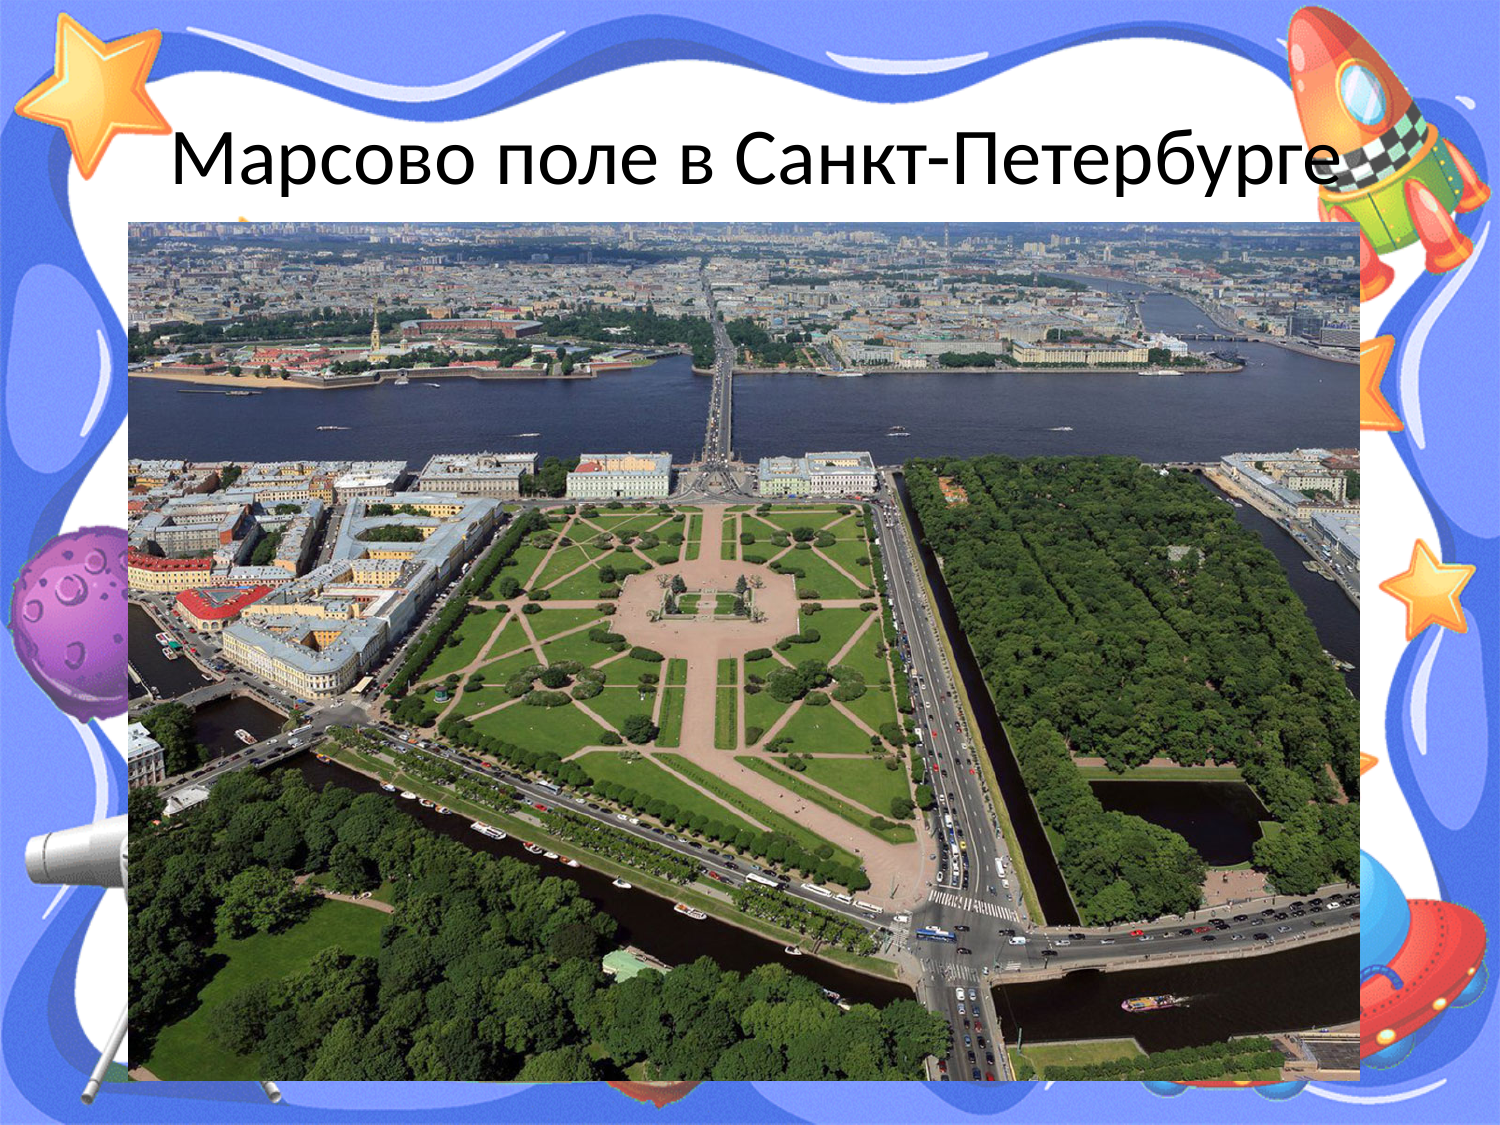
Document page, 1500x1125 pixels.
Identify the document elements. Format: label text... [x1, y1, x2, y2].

title Марсово поле в Санкт-Петербурге [82, 58, 1432, 247]
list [128, 222, 1360, 1081]
